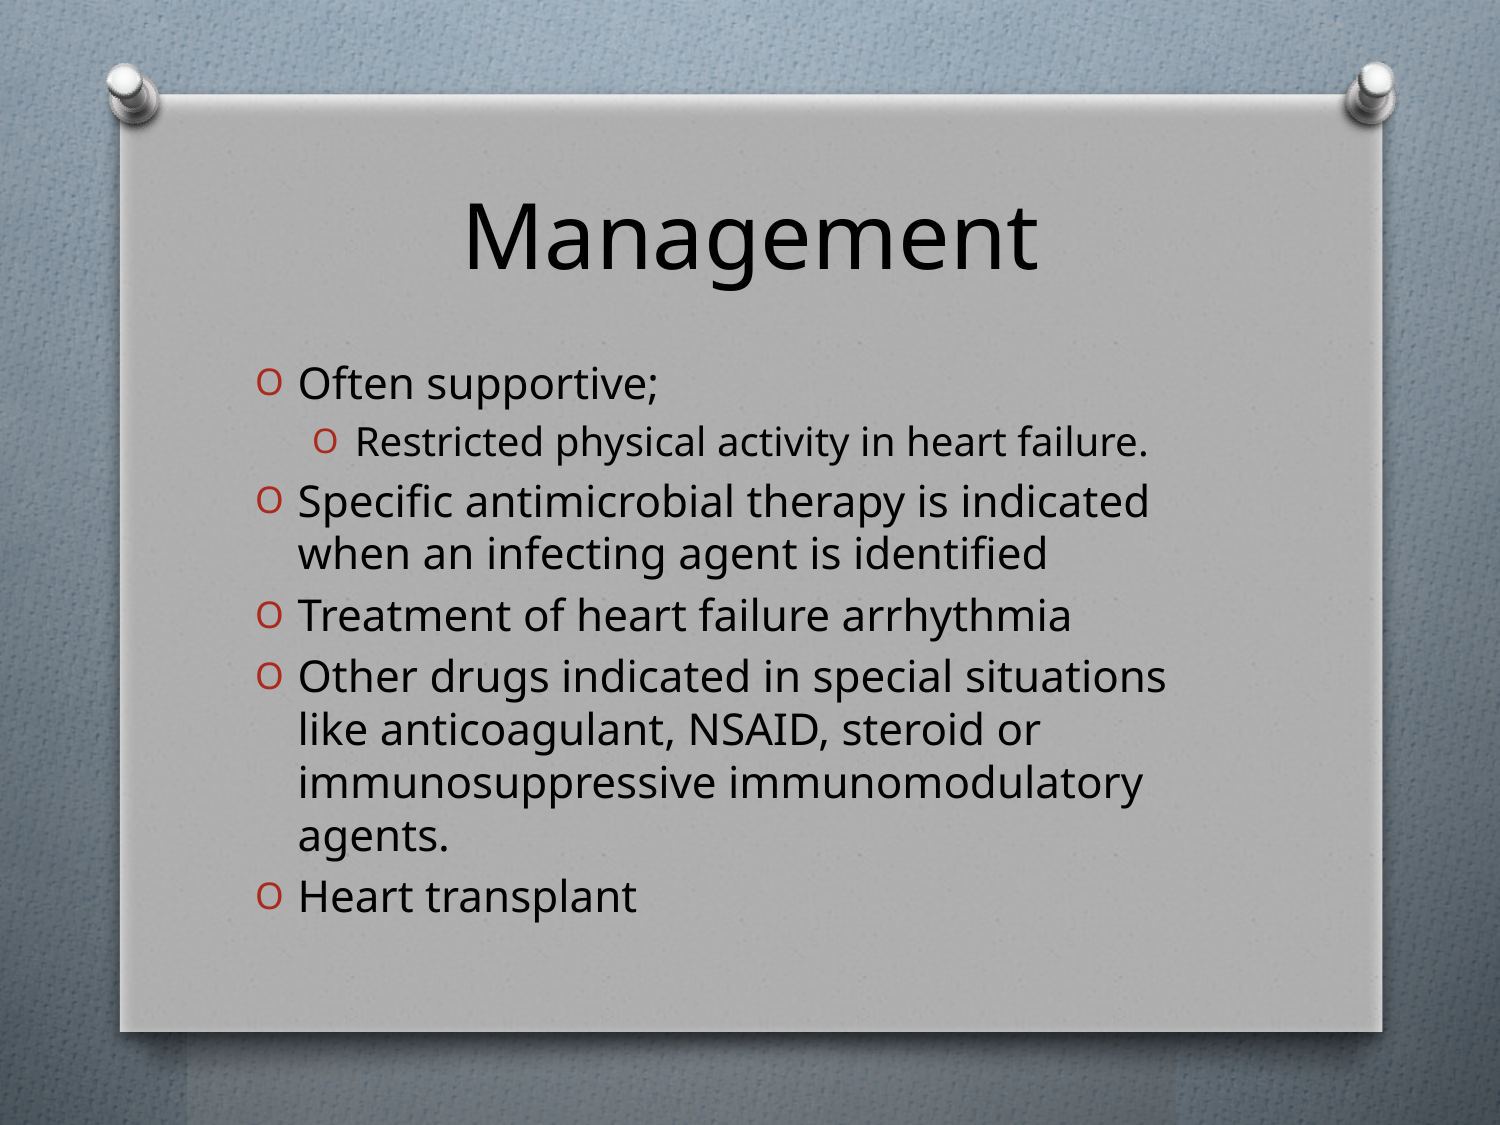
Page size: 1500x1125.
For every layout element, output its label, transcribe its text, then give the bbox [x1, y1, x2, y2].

list Often supportive; Restricted physical activity in heart failure. Specific antimicrobial therapy is indicated when an infecting agent is identified Treatment of heart failure arrhythmia Other drugs indicated in special situations like anticoagulant, NSAID, steroid or immunosuppressive immunomodulatory agents. Heart transplant [240, 347, 1257, 939]
title Management [179, 134, 1323, 332]
picture [75, 29, 198, 153]
picture [1317, 35, 1439, 156]
